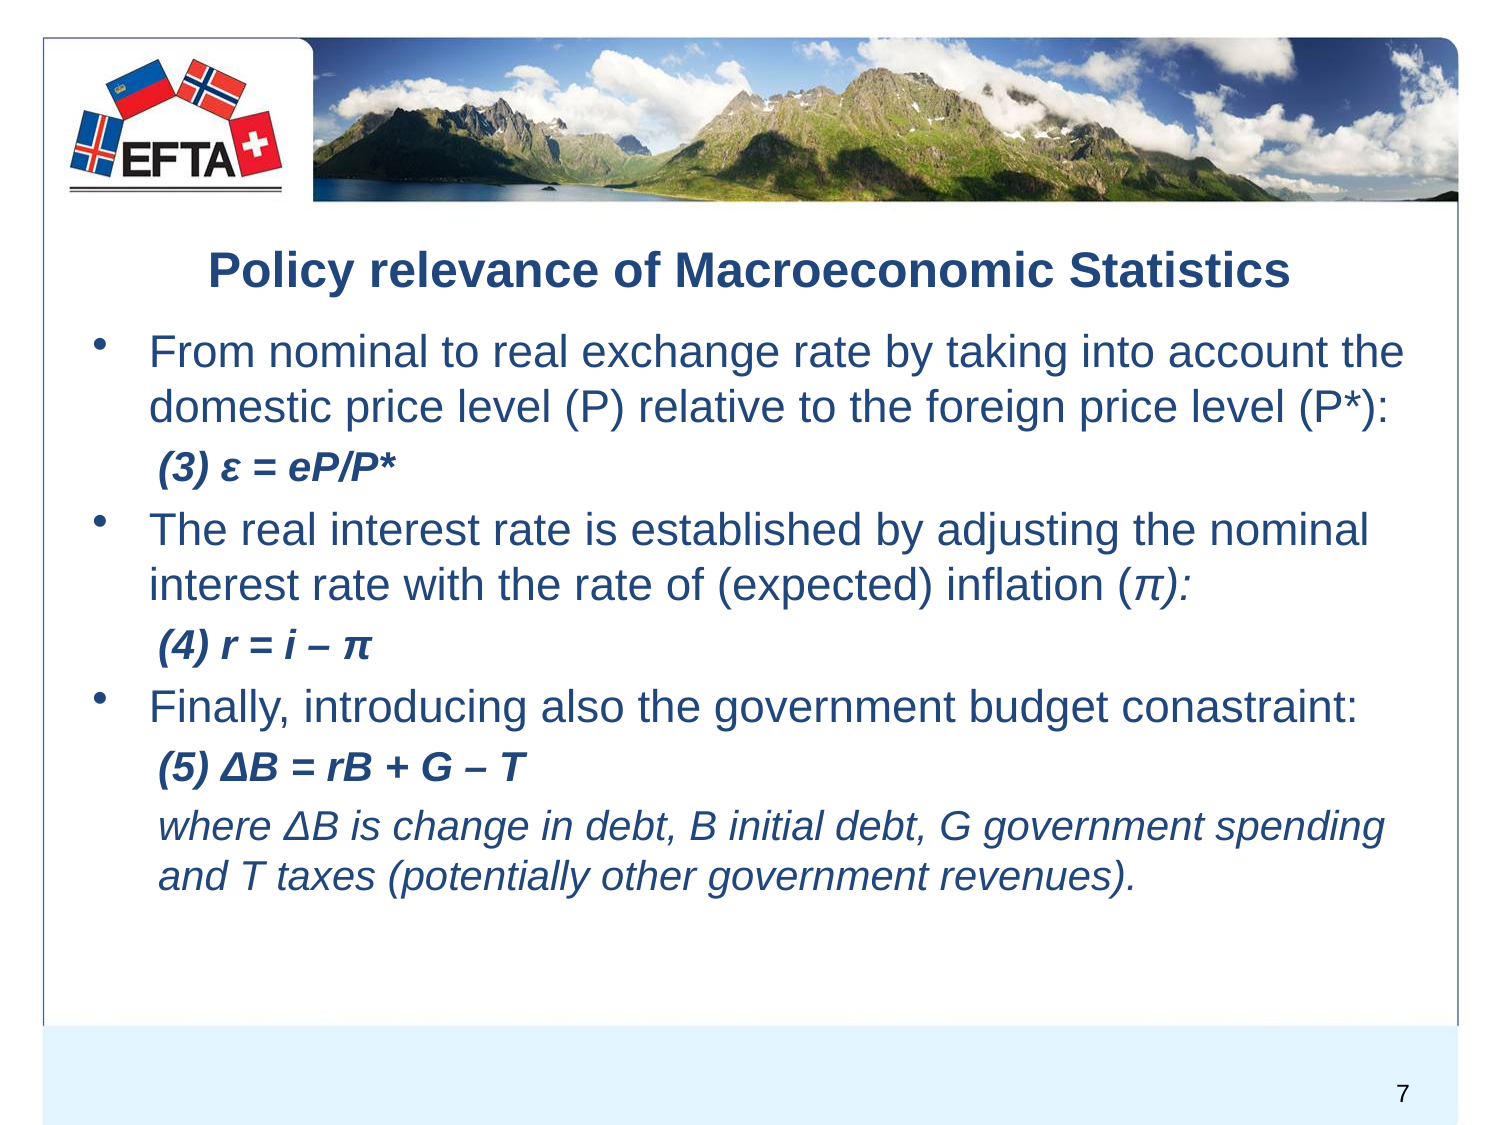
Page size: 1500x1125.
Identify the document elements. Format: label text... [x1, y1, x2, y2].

title Policy relevance of Macroeconomic Statistics [75, 173, 1425, 362]
slide_number 7 [1074, 1070, 1425, 1125]
list From nominal to real exchange rate by taking into account the domestic price level (P) relative to the foreign price level (P*): (3) ɛ = eP/P* The real interest rate is established by adjusting the nominal interest rate with the rate of (expected) inflation (π): (4) r = i – π Finally, introducing also the government budget conastraint: (5) ΔB = rB + G – T where ΔB is change in debt, B initial debt, G government spending and T taxes (potentially other government revenues). [77, 314, 1428, 1035]
picture [0, 19, 1500, 1125]
